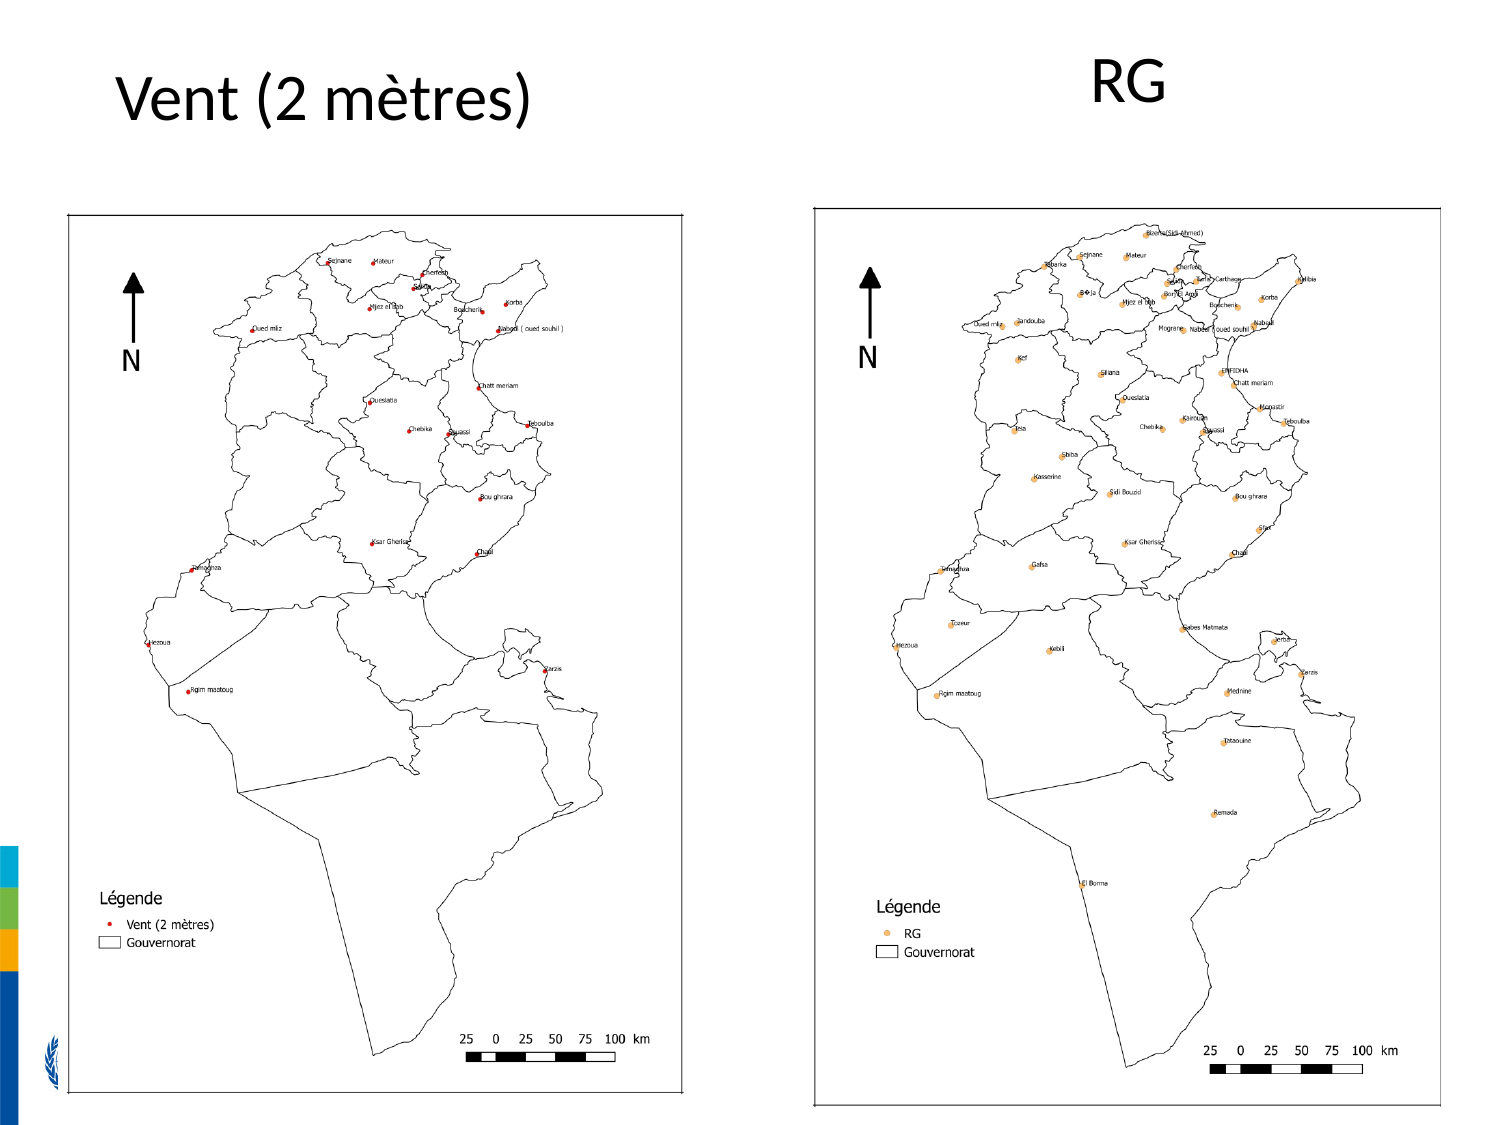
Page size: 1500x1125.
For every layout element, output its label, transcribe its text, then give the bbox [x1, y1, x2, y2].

text_box RG [878, 0, 1395, 153]
title Vent (2 mètres) [75, 0, 575, 188]
picture [0, 205, 692, 1125]
picture [793, 198, 1441, 1114]
